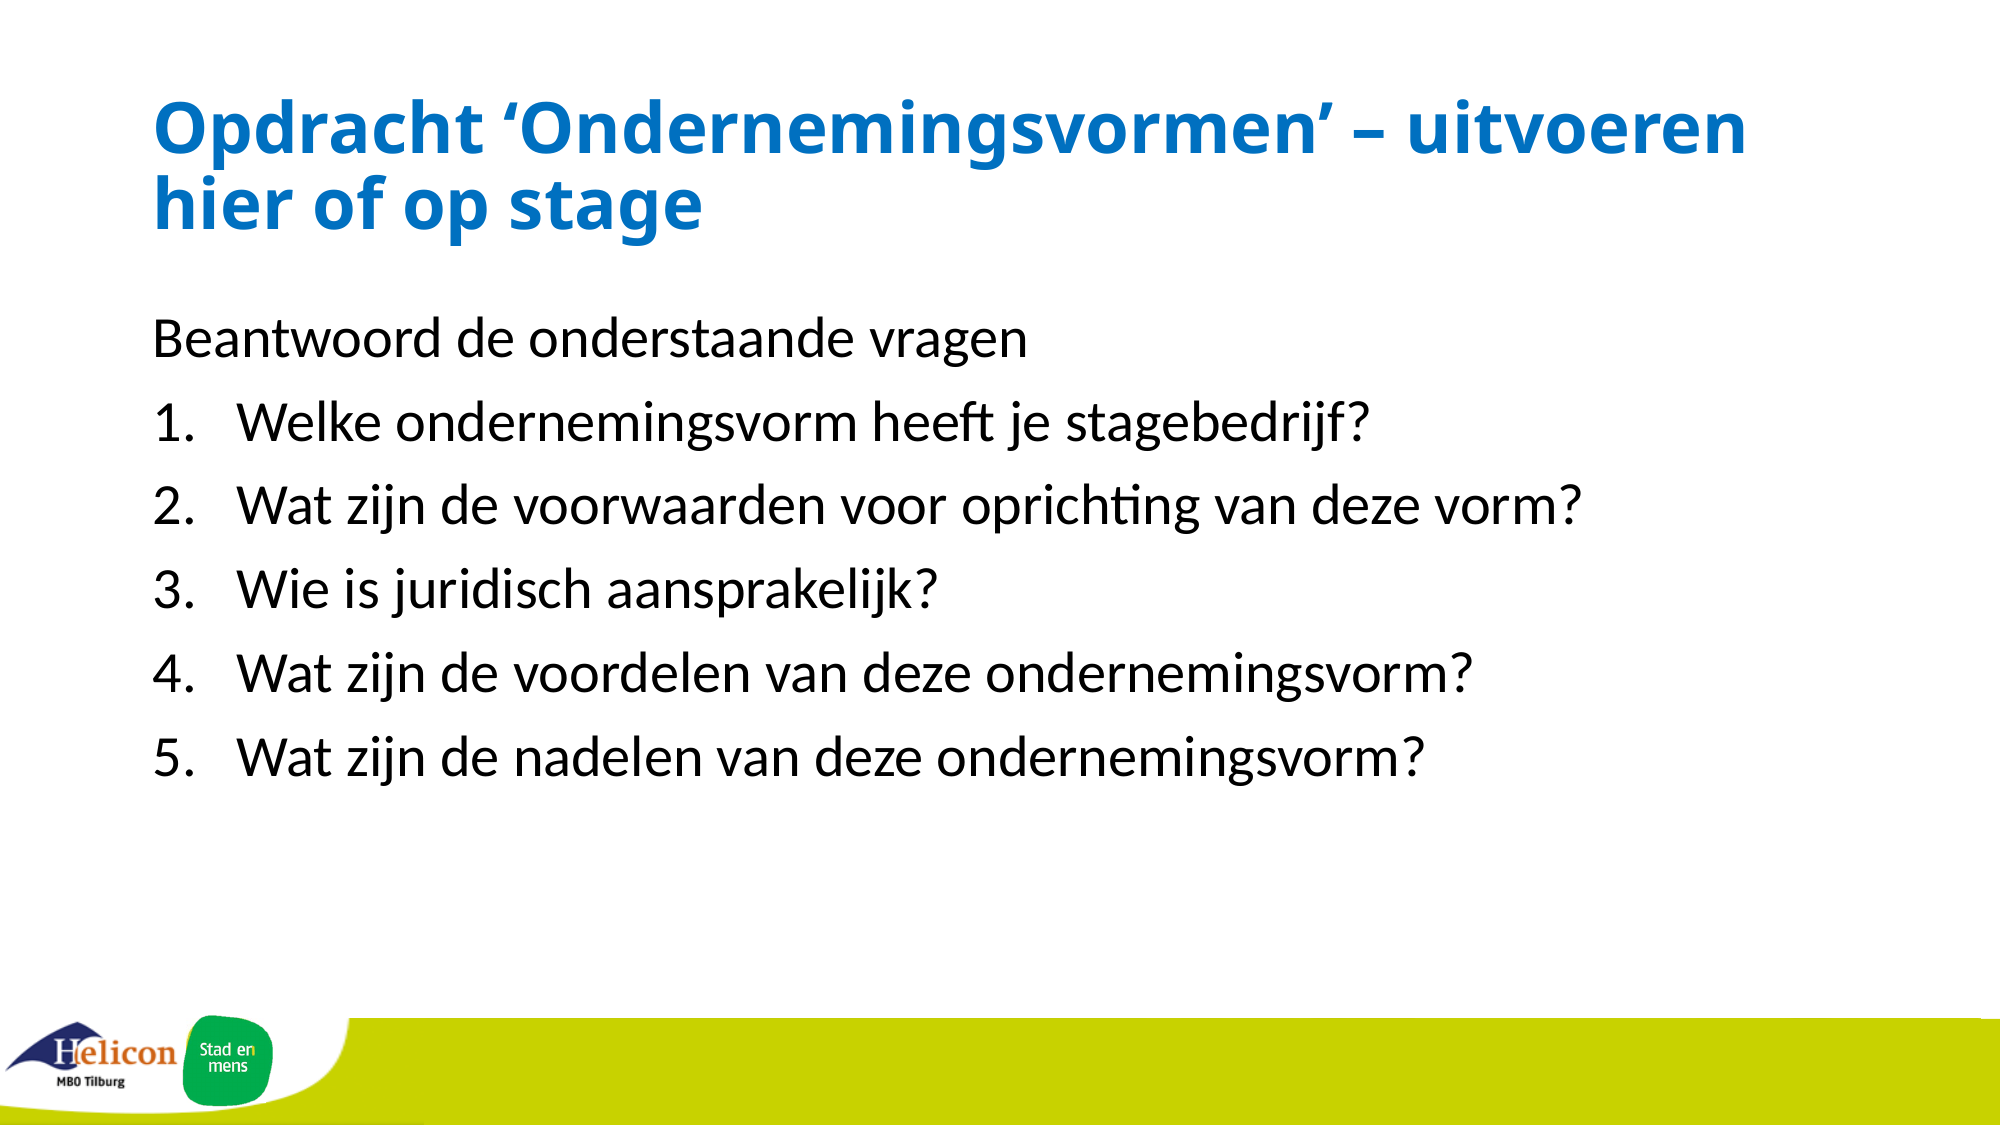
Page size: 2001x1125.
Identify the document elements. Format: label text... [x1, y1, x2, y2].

title Opdracht ‘Ondernemingsvormen’ – uitvoeren hier of op stage [137, 59, 1863, 278]
list Beantwoord de onderstaande vragen Welke ondernemingsvorm heeft je stagebedrijf? Wat zijn de voorwaarden voor oprichting van deze vorm? Wie is juridisch aansprakelijk? Wat zijn de voordelen van deze ondernemingsvorm? Wat zijn de nadelen van deze ondernemingsvorm? [137, 299, 1863, 1014]
picture [0, 1014, 424, 1125]
